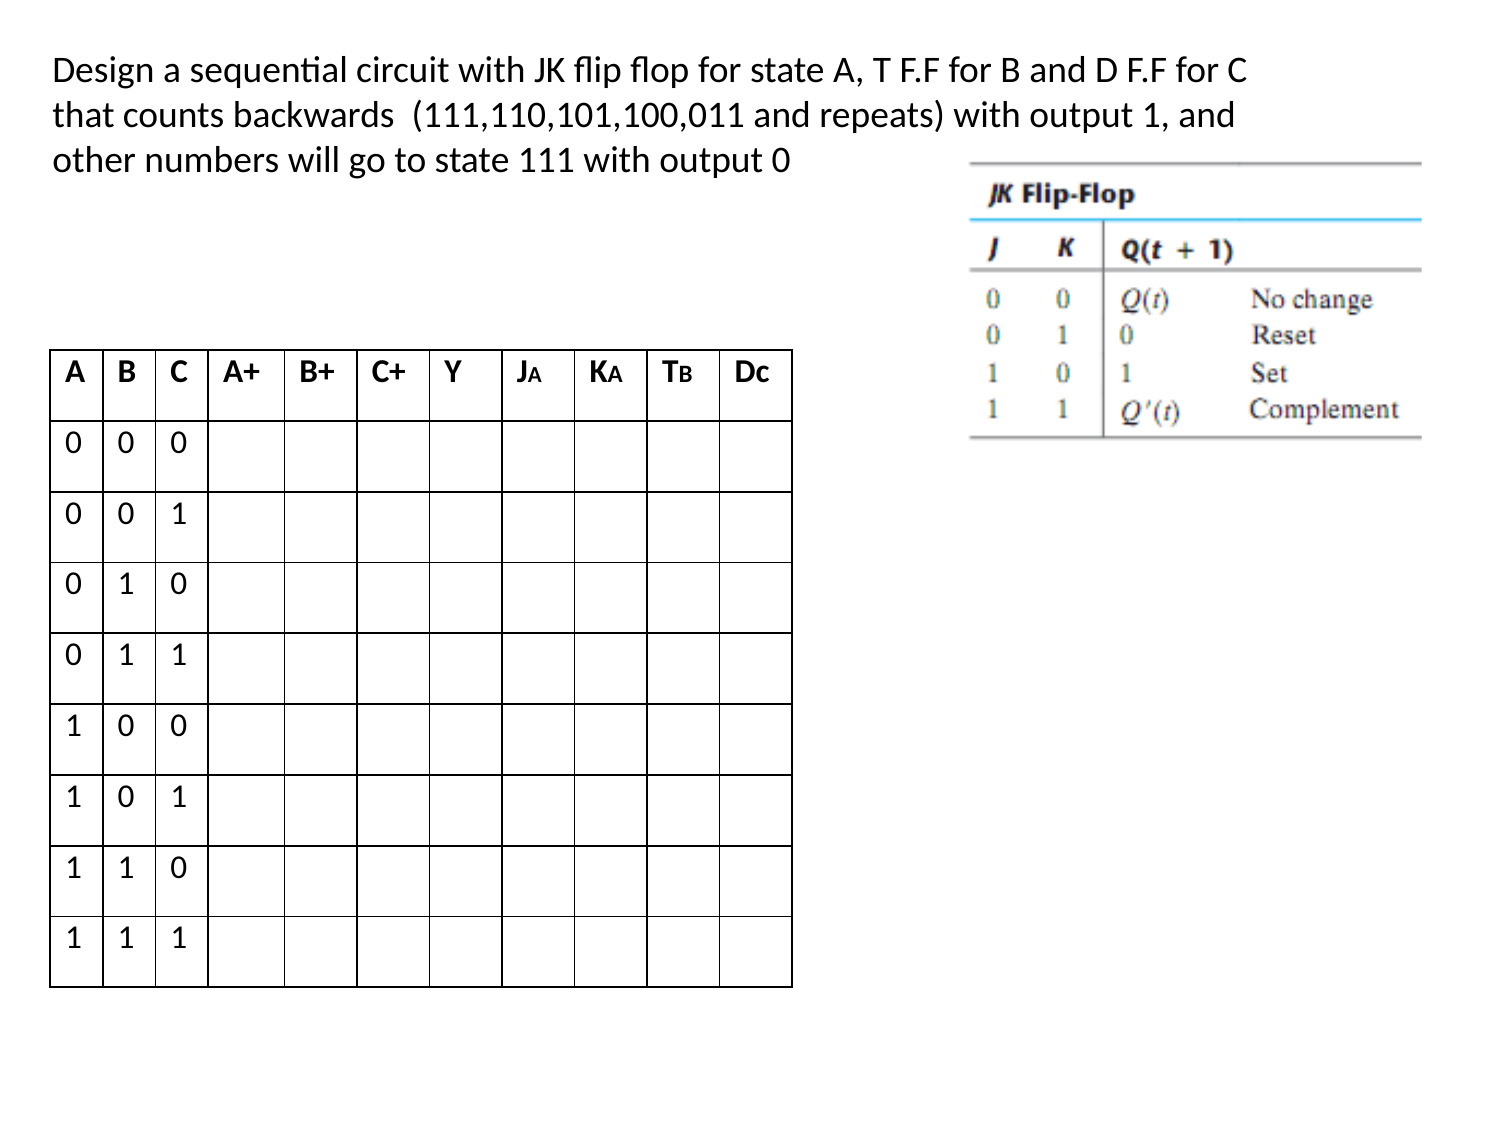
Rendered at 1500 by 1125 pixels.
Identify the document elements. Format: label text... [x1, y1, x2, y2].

table_cell 1 [104, 917, 155, 986]
table_cell [430, 563, 501, 632]
table_header B+ [285, 351, 356, 420]
picture [949, 159, 1422, 445]
table_cell [285, 776, 356, 845]
table_cell [358, 776, 429, 845]
table_cell [503, 917, 574, 986]
table_cell [209, 917, 284, 986]
table_cell [720, 776, 791, 845]
table_cell 0 [156, 847, 207, 916]
table_cell 1 [51, 705, 102, 774]
table_cell [575, 705, 646, 774]
table_cell [209, 493, 284, 562]
table_cell [285, 493, 356, 562]
table_cell [575, 847, 646, 916]
table_cell [503, 634, 574, 703]
table_cell [575, 917, 646, 986]
table_cell [648, 917, 719, 986]
table_cell 1 [156, 493, 207, 562]
table_cell [430, 776, 501, 845]
table_cell 0 [156, 422, 207, 491]
table_header A+ [209, 351, 284, 420]
table_cell [358, 493, 429, 562]
table_cell [358, 422, 429, 491]
table_cell 0 [104, 705, 155, 774]
table_cell [358, 705, 429, 774]
table_header C+ [358, 351, 429, 420]
table_cell 0 [104, 493, 155, 562]
table_cell [430, 847, 501, 916]
table_cell [575, 422, 646, 491]
table_cell [720, 422, 791, 491]
table_cell [285, 705, 356, 774]
table_cell [209, 705, 284, 774]
table_header JA [503, 351, 574, 420]
table_cell 1 [51, 776, 102, 845]
table_cell 0 [104, 776, 155, 845]
table_cell [648, 634, 719, 703]
table_cell [575, 776, 646, 845]
table_cell [285, 847, 356, 916]
table_cell 1 [104, 563, 155, 632]
table_cell [575, 634, 646, 703]
table_cell [430, 705, 501, 774]
table_cell [648, 422, 719, 491]
table_cell 1 [51, 847, 102, 916]
table_cell 0 [156, 563, 207, 632]
table_cell [503, 847, 574, 916]
table_header TB [648, 351, 719, 420]
table_cell 0 [104, 422, 155, 491]
table_cell [358, 917, 429, 986]
table_cell [430, 422, 501, 491]
table_cell 1 [156, 917, 207, 986]
table_cell [503, 705, 574, 774]
table_cell [648, 847, 719, 916]
table_cell [358, 634, 429, 703]
table_cell [209, 634, 284, 703]
table_cell [720, 563, 791, 632]
table_header B [104, 351, 155, 420]
table_cell 0 [51, 563, 102, 632]
table_cell [209, 847, 284, 916]
table_cell [648, 493, 719, 562]
table_cell [720, 847, 791, 916]
table_cell [648, 776, 719, 845]
table_cell [209, 776, 284, 845]
text_box Design a sequential circuit with JK flip flop for state A, T F.F for B and D F.F for C that counts backwards (111,110,101,100,011 and repeats) with output 1, and other numbers will go to state 111 with output 0 [37, 37, 1300, 188]
table_cell [430, 493, 501, 562]
table_cell 0 [51, 422, 102, 491]
table_header KA [575, 351, 646, 420]
table_cell [285, 563, 356, 632]
table_cell [285, 634, 356, 703]
table_cell [285, 917, 356, 986]
table_header A [51, 351, 102, 420]
table_cell [358, 563, 429, 632]
table_cell [209, 563, 284, 632]
table_cell [503, 563, 574, 632]
table_cell 1 [51, 917, 102, 986]
table_cell 1 [156, 776, 207, 845]
table_cell [430, 917, 501, 986]
table_cell 0 [51, 493, 102, 562]
table_cell [720, 705, 791, 774]
table_header Y [430, 351, 501, 420]
table_cell [575, 493, 646, 562]
table_cell 1 [104, 847, 155, 916]
table_header Dc [720, 351, 791, 420]
table_cell 0 [51, 634, 102, 703]
table_cell [430, 634, 501, 703]
table_cell [575, 563, 646, 632]
table_cell [720, 917, 791, 986]
table_cell [720, 493, 791, 562]
table_cell [648, 705, 719, 774]
table_cell [720, 634, 791, 703]
table_cell [648, 563, 719, 632]
table_cell 1 [156, 634, 207, 703]
table_cell 1 [104, 634, 155, 703]
table_cell [503, 493, 574, 562]
table_cell [285, 422, 356, 491]
table_cell [358, 847, 429, 916]
table_cell 0 [156, 705, 207, 774]
table_cell [209, 422, 284, 491]
table_cell [503, 776, 574, 845]
table_header C [156, 351, 207, 420]
table_cell [503, 422, 574, 491]
